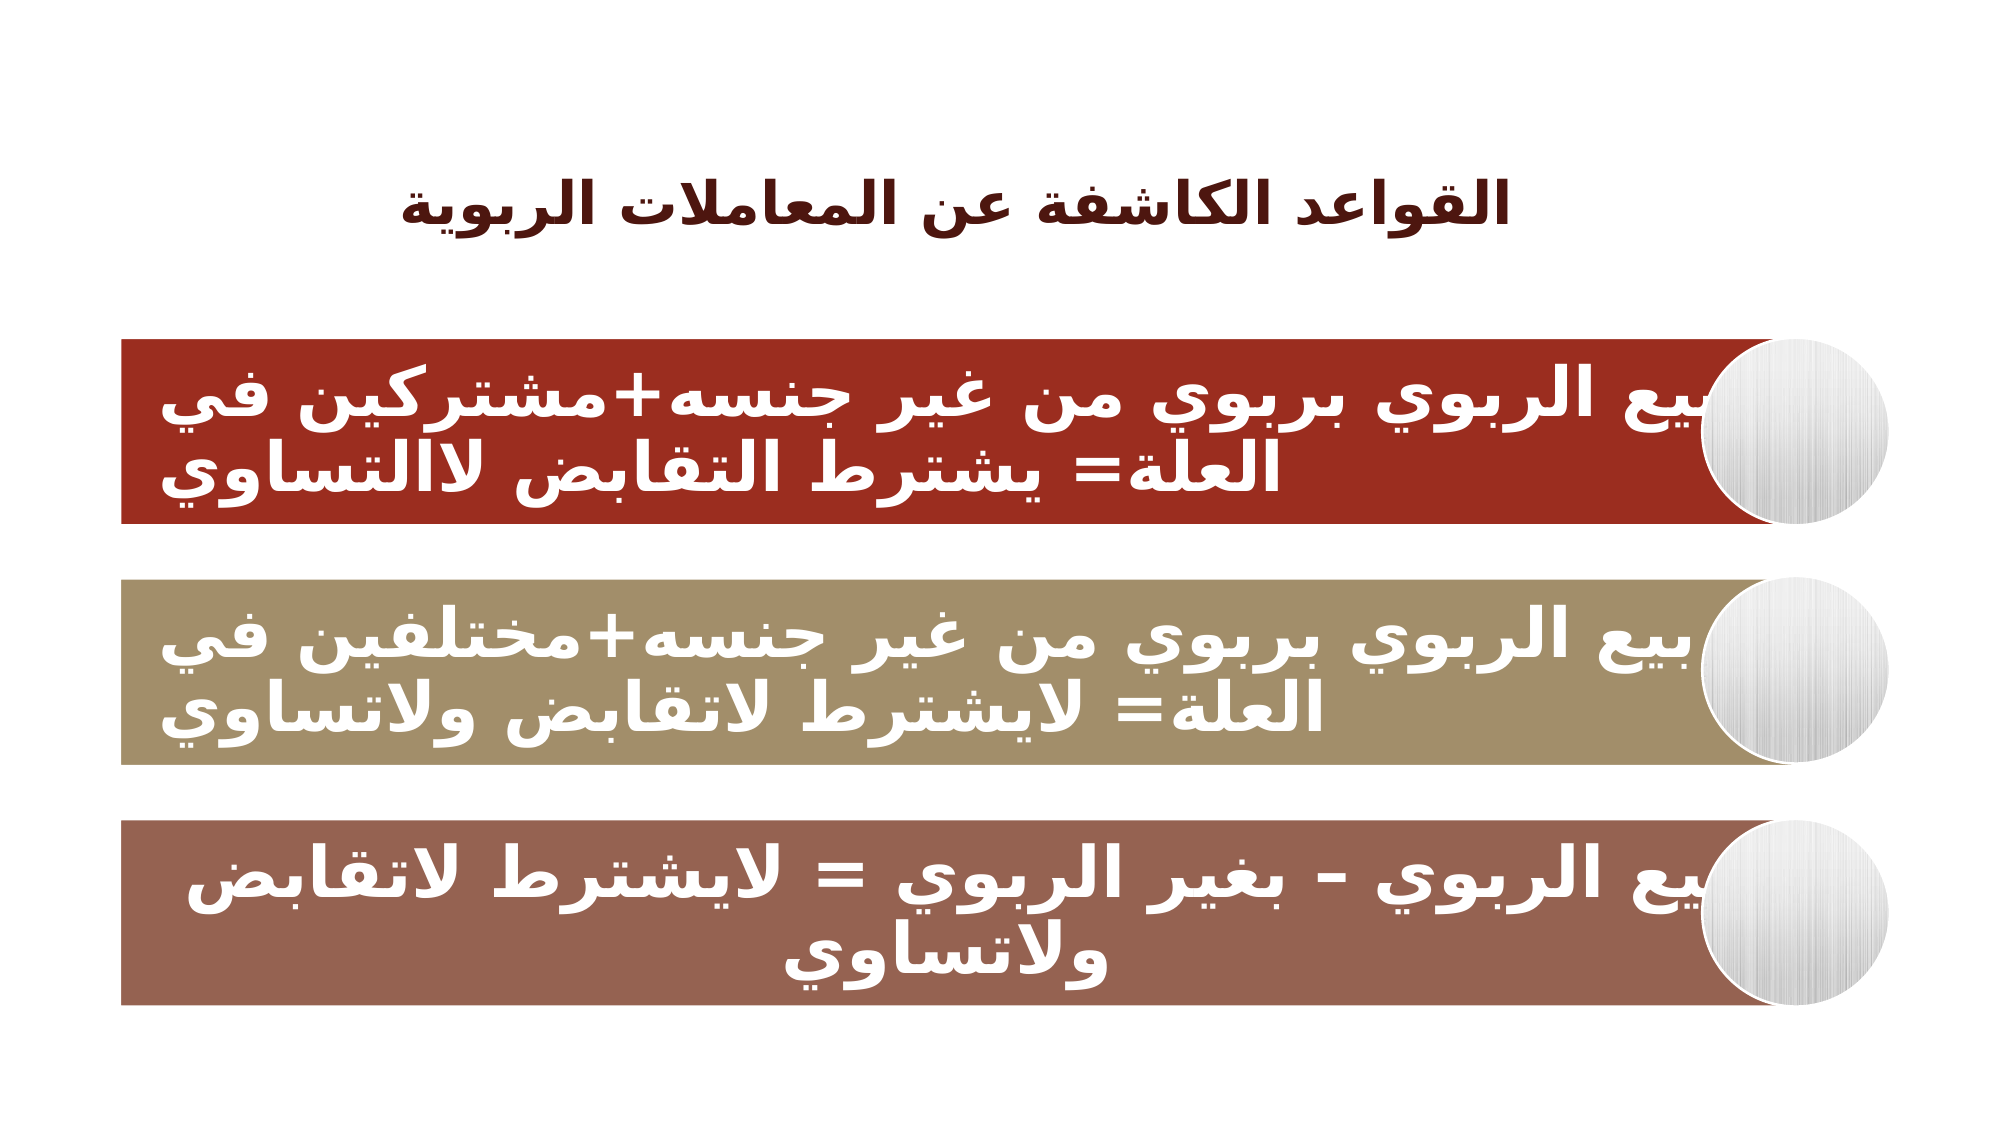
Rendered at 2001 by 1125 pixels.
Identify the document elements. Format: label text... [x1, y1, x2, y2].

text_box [119, 337, 1891, 1008]
text_box القواعد الكاشفة عن المعاملات الربوية [363, 130, 1551, 271]
